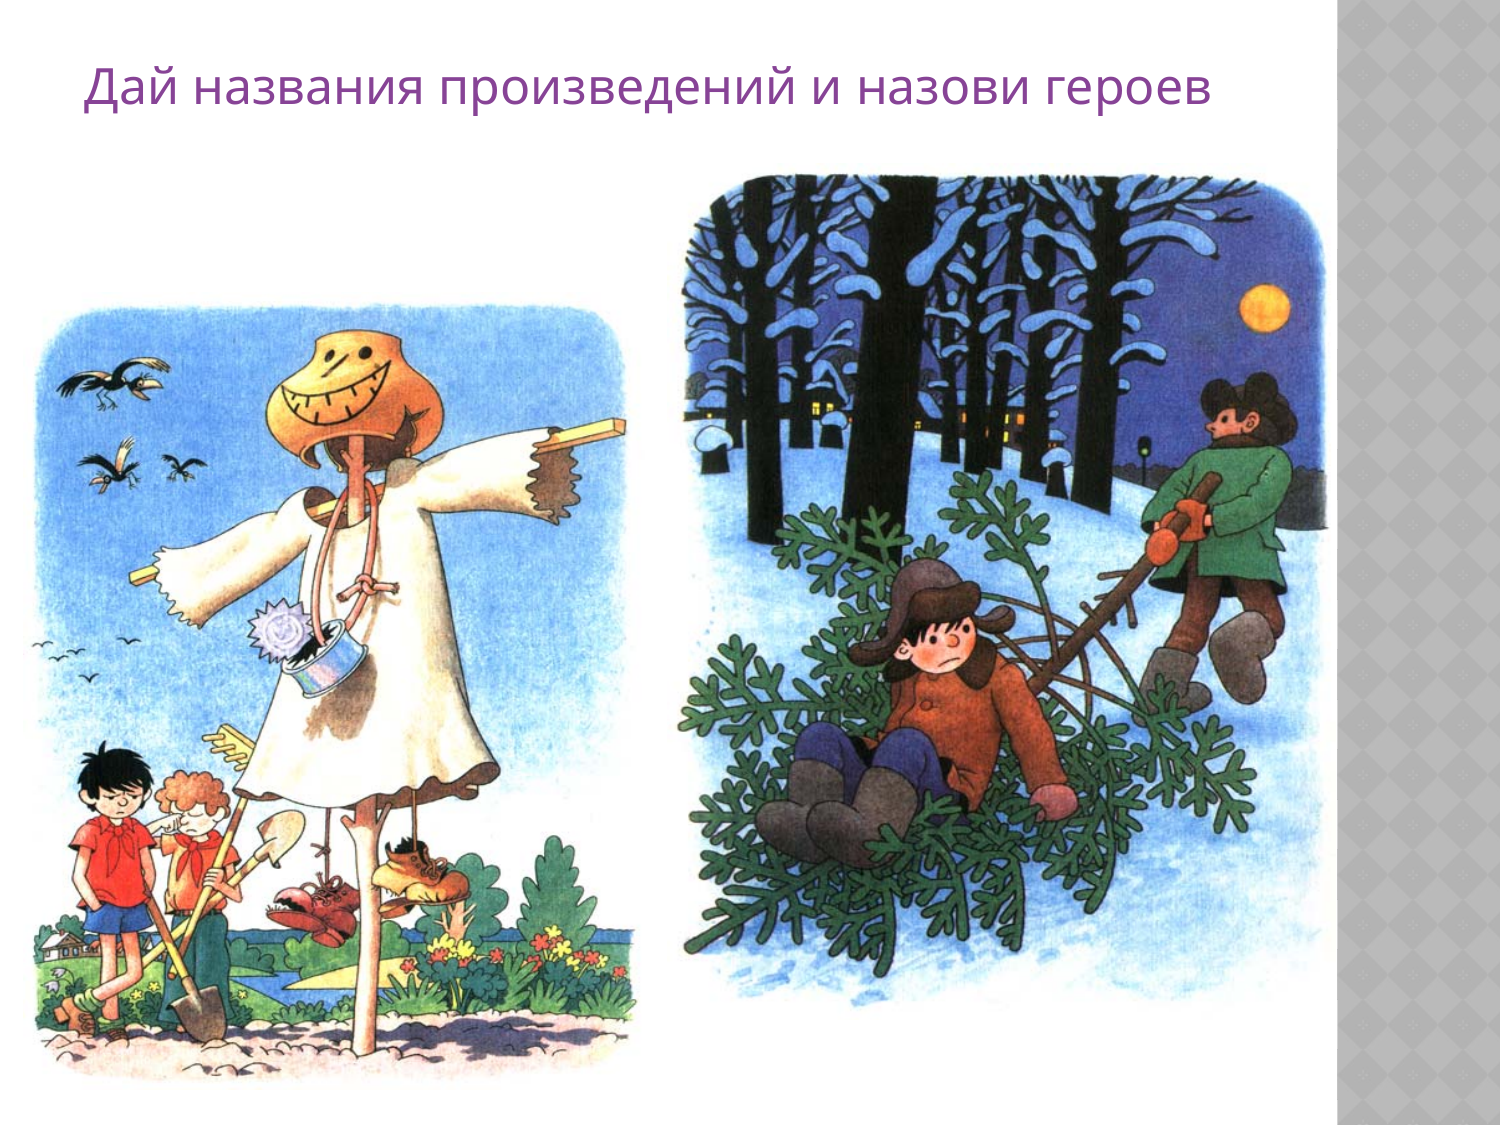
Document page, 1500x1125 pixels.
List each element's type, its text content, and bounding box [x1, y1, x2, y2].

text_box Дай названия произведений и назови героев [70, 46, 1336, 122]
picture [23, 292, 645, 1091]
picture [667, 163, 1337, 1020]
